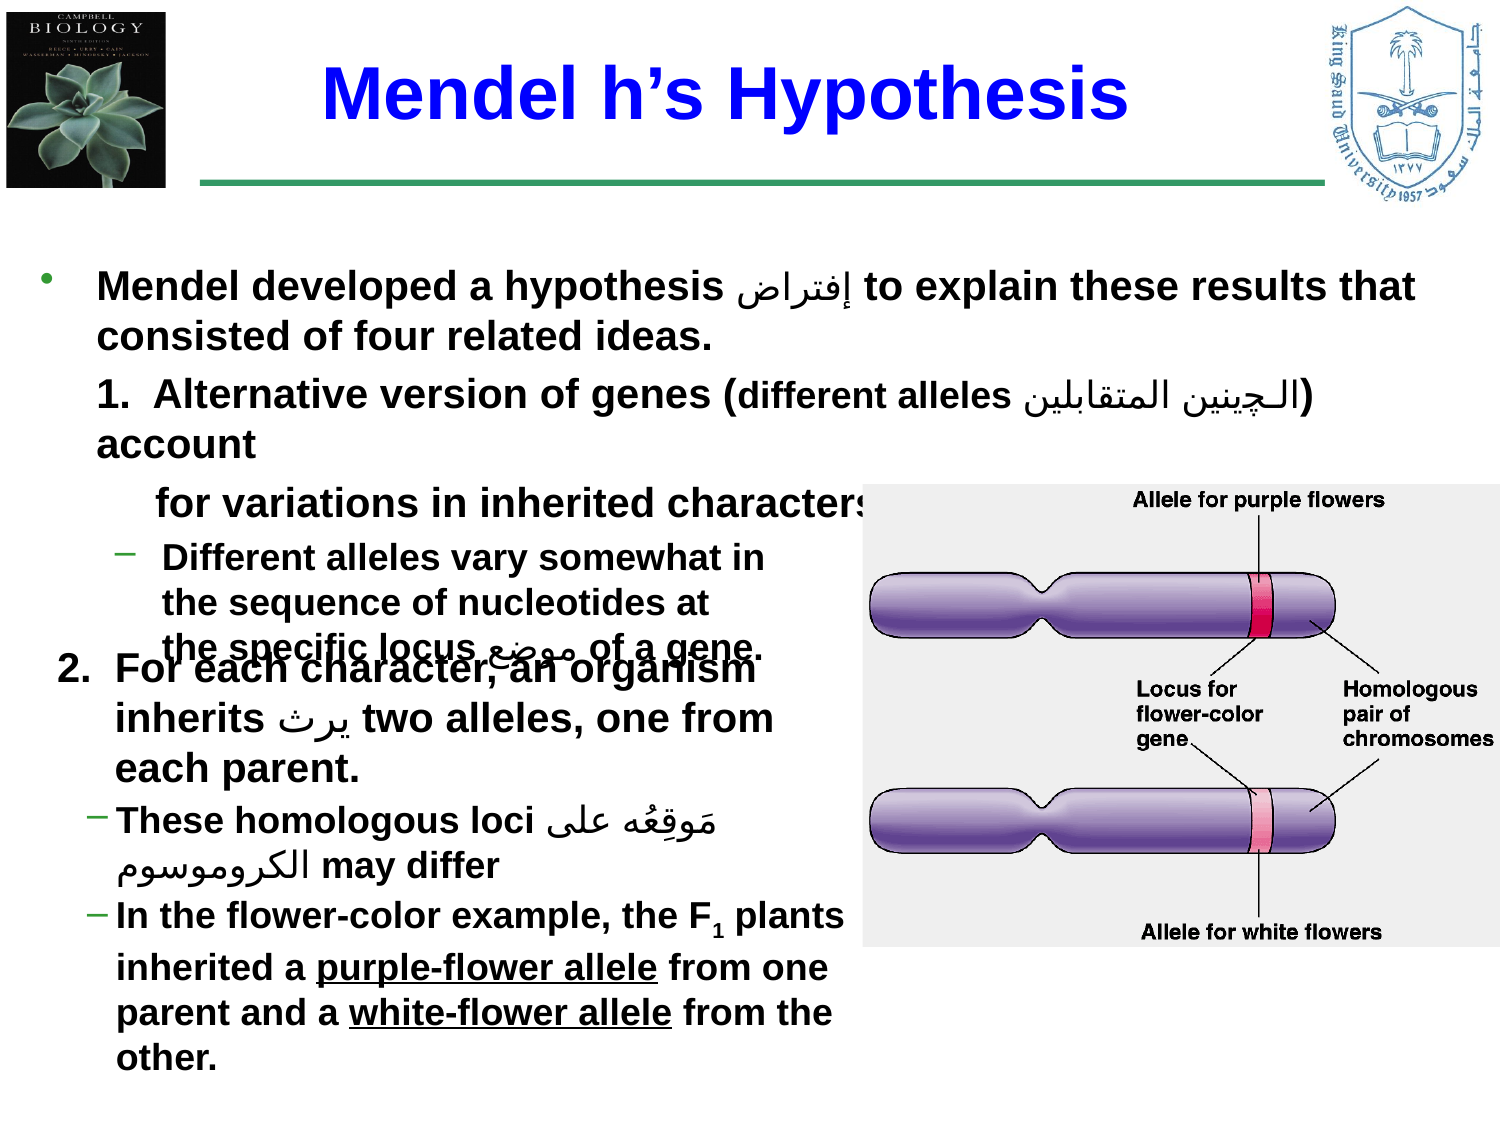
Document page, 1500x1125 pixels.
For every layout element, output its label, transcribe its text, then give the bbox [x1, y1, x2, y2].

text_box 2. For each character, an organism inherits يرث two alleles, one from each parent. These homologous loci مَوقِعُه على الكروموسوم may differ In the flower-color example, the F1 plants inherited a purple-flower allele from one parent and a white-flower allele from the other. [12, 633, 900, 1085]
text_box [5, 0, 1488, 209]
picture [862, 483, 1500, 947]
list Mendel developed a hypothesis إفتراض to explain these results that consisted of four related ideas. 1. Alternative version of genes (different alleles الـﭽينين المتقابلين) account for variations in inherited characters. Different alleles vary somewhat in the sequence of nucleotides at the specific locus موضع of a gene. [24, 251, 1450, 633]
